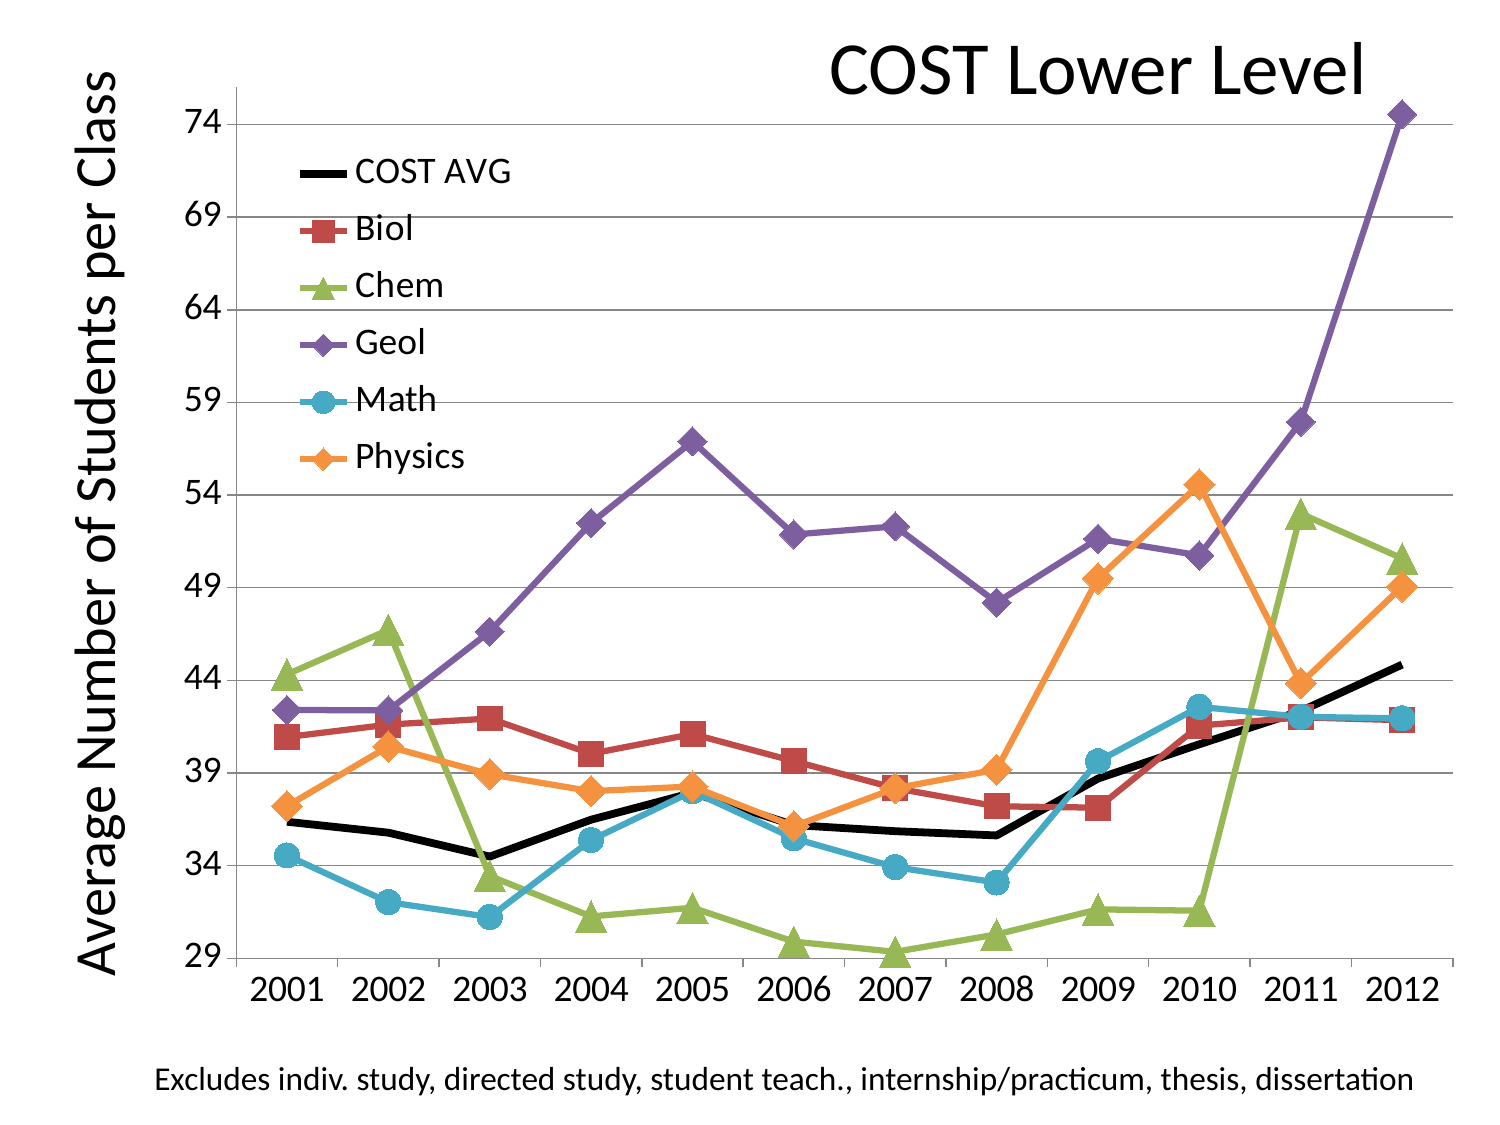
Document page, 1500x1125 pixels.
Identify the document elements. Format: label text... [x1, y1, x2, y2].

chart [149, 0, 1463, 1038]
text_box Average Number of Students per Class [50, 55, 135, 991]
text_box Excludes indiv. study, directed study, student teach., internship/practicum, thesis, dissertation [139, 1049, 1431, 1105]
